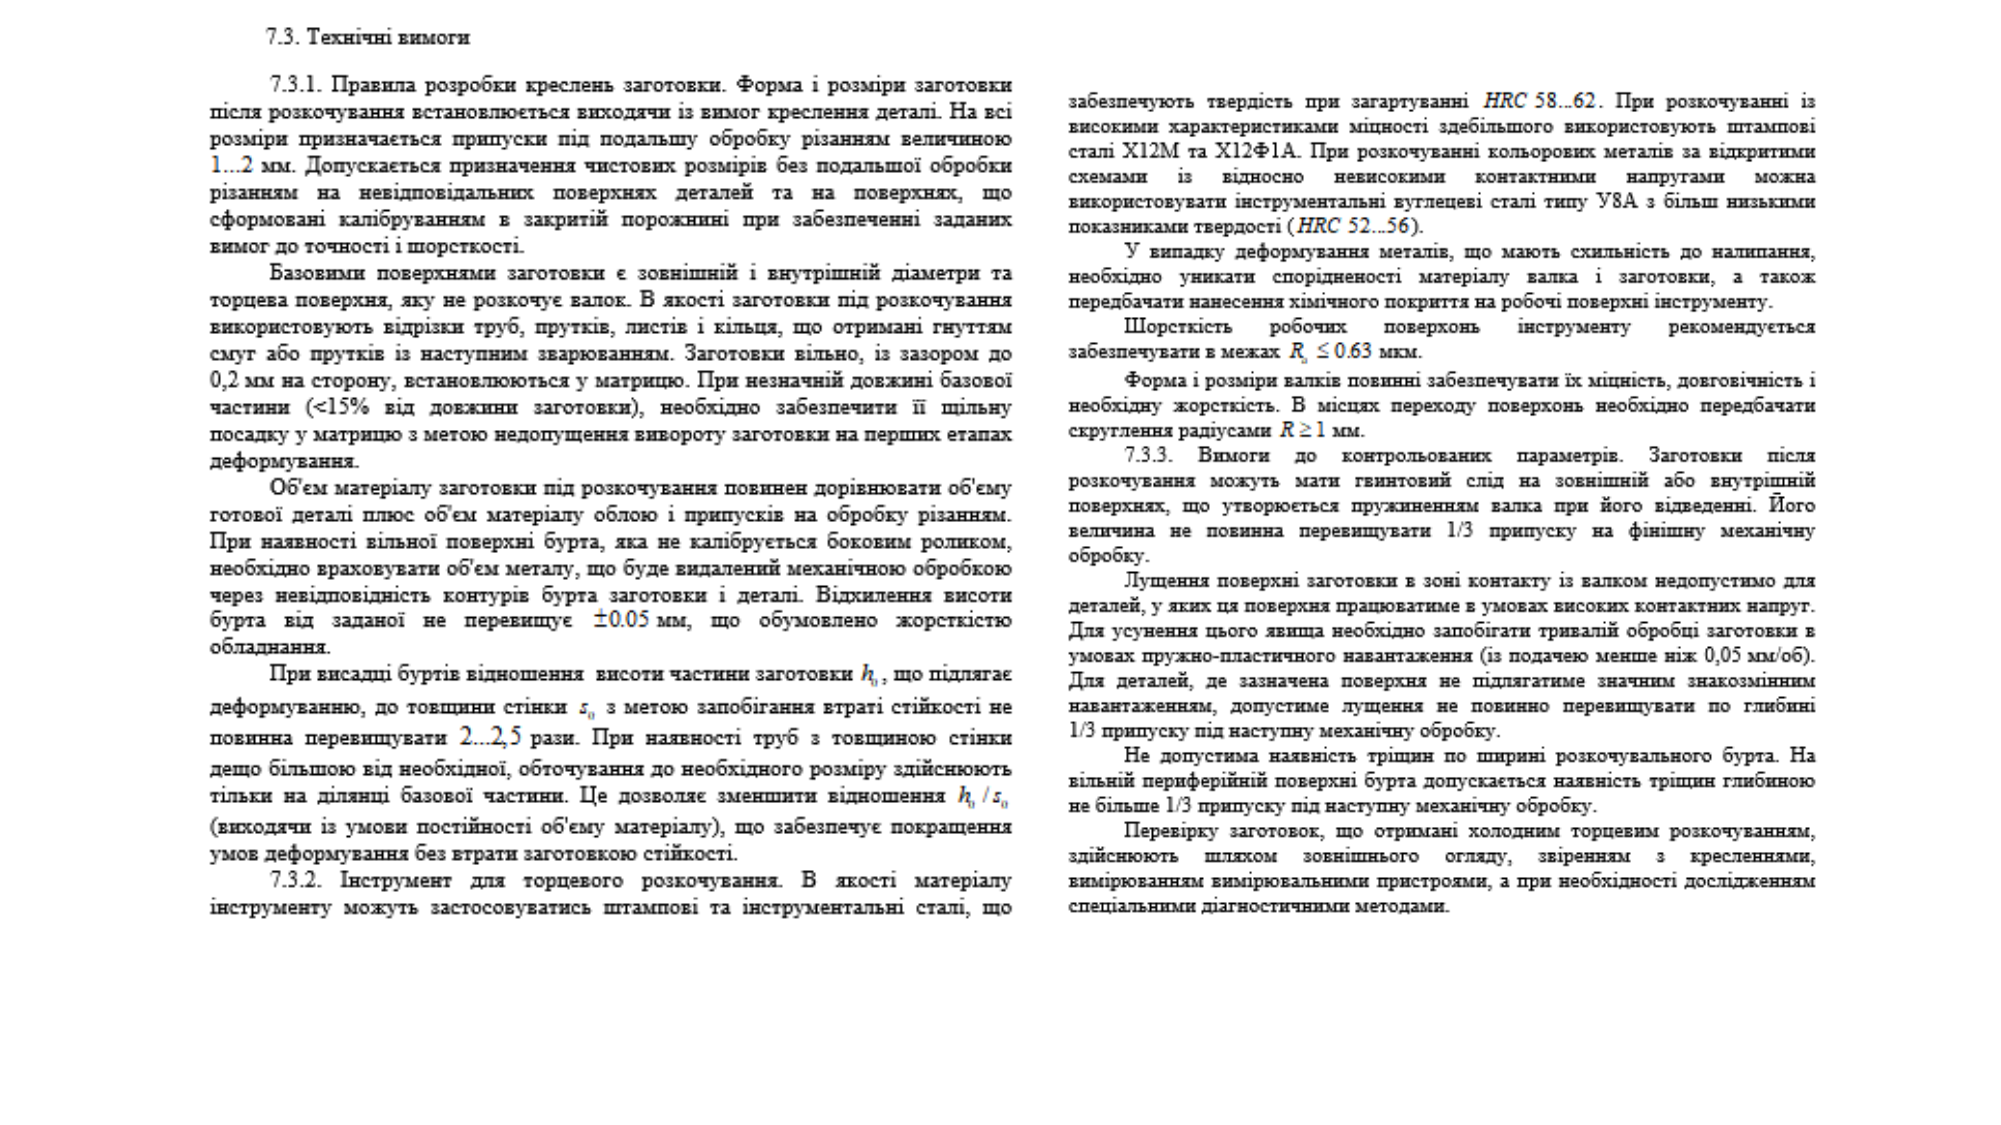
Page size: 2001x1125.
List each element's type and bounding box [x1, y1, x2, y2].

picture [1050, 87, 1833, 928]
list [192, 22, 1035, 929]
